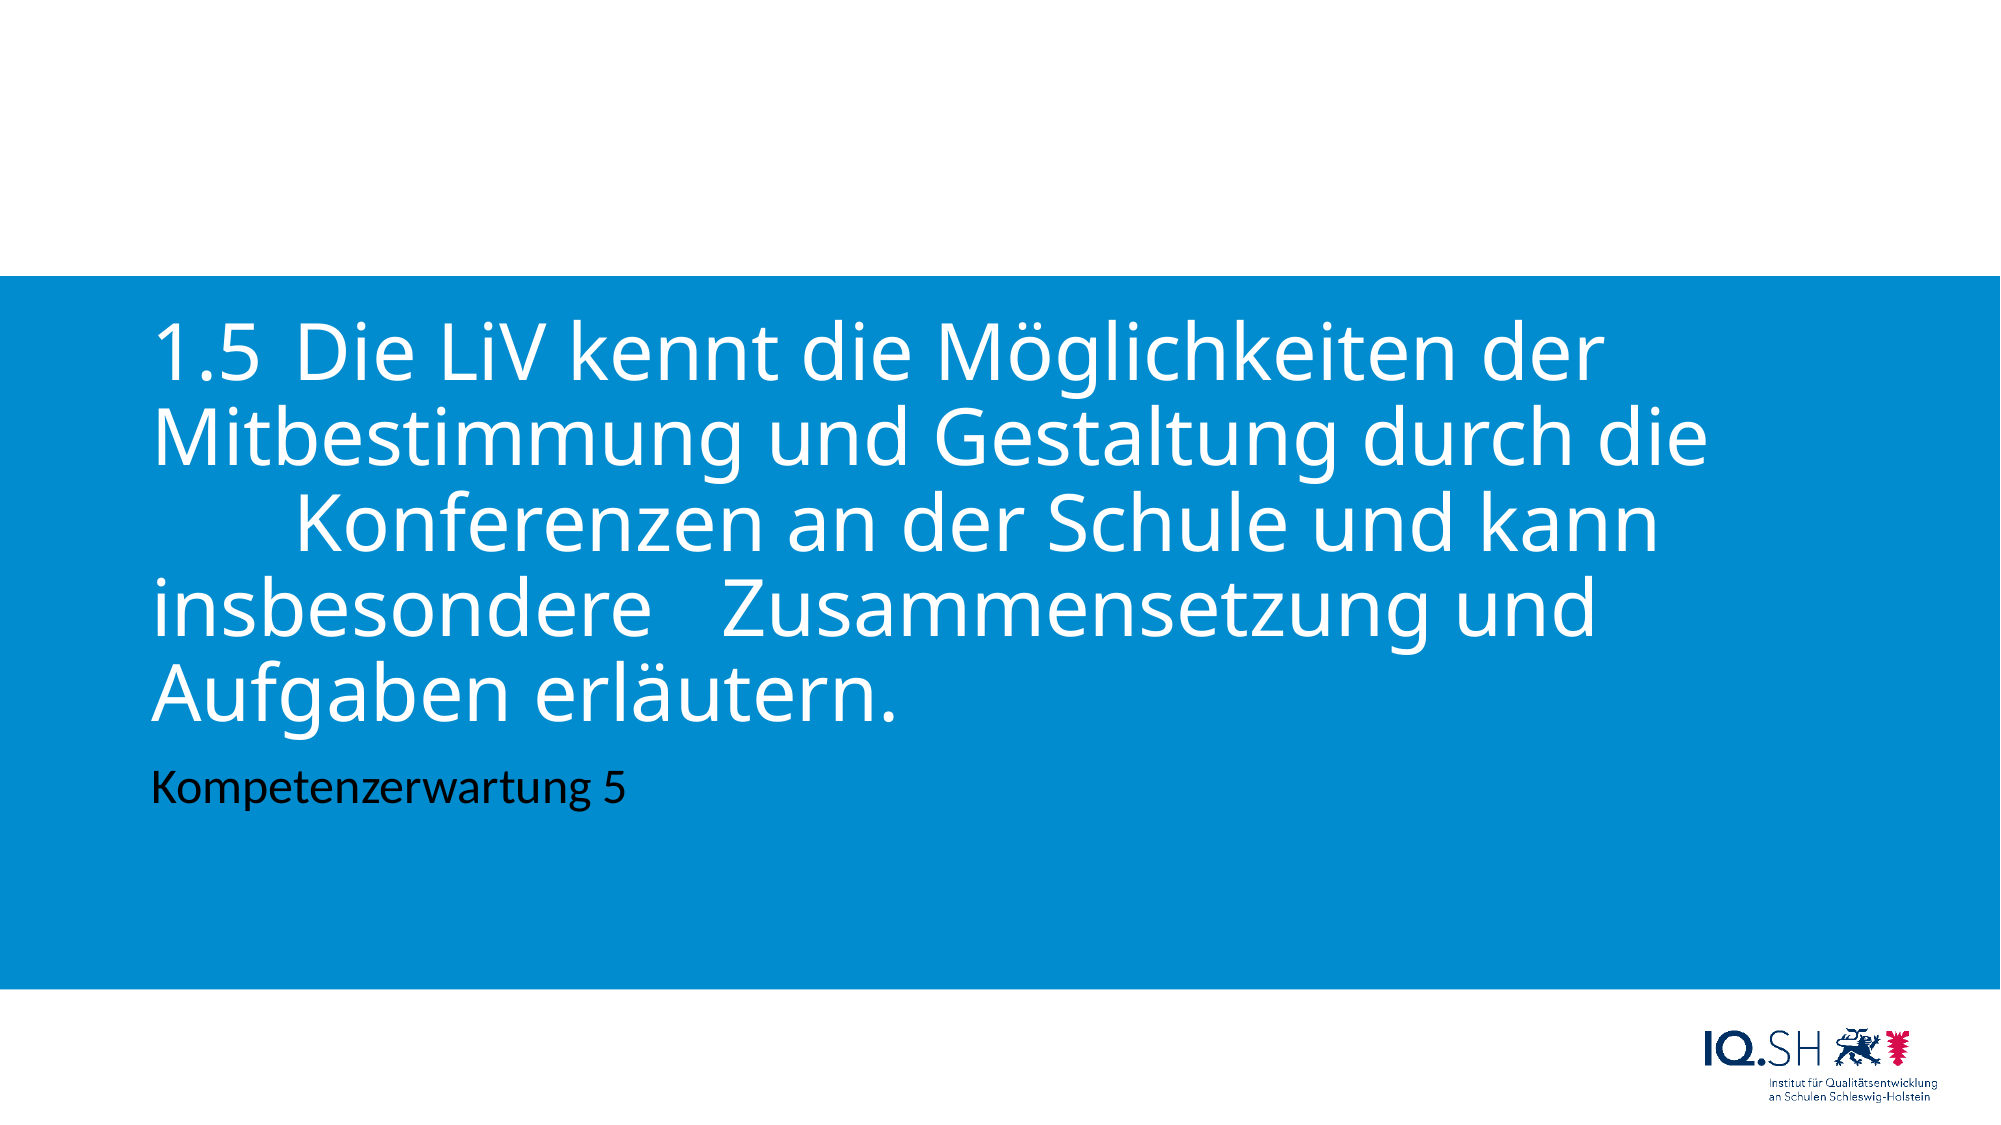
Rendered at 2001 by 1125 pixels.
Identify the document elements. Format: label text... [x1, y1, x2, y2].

picture [1705, 1028, 1937, 1103]
list Kompetenzerwartung 5 [136, 752, 1862, 965]
title 1.5 Die LiV kennt die Möglichkeiten der Mitbestimmung und Gestaltung durch die Konferenzen an der Schule und kann insbesondere Zusammensetzung und Aufgaben erläutern. [136, 302, 1862, 749]
